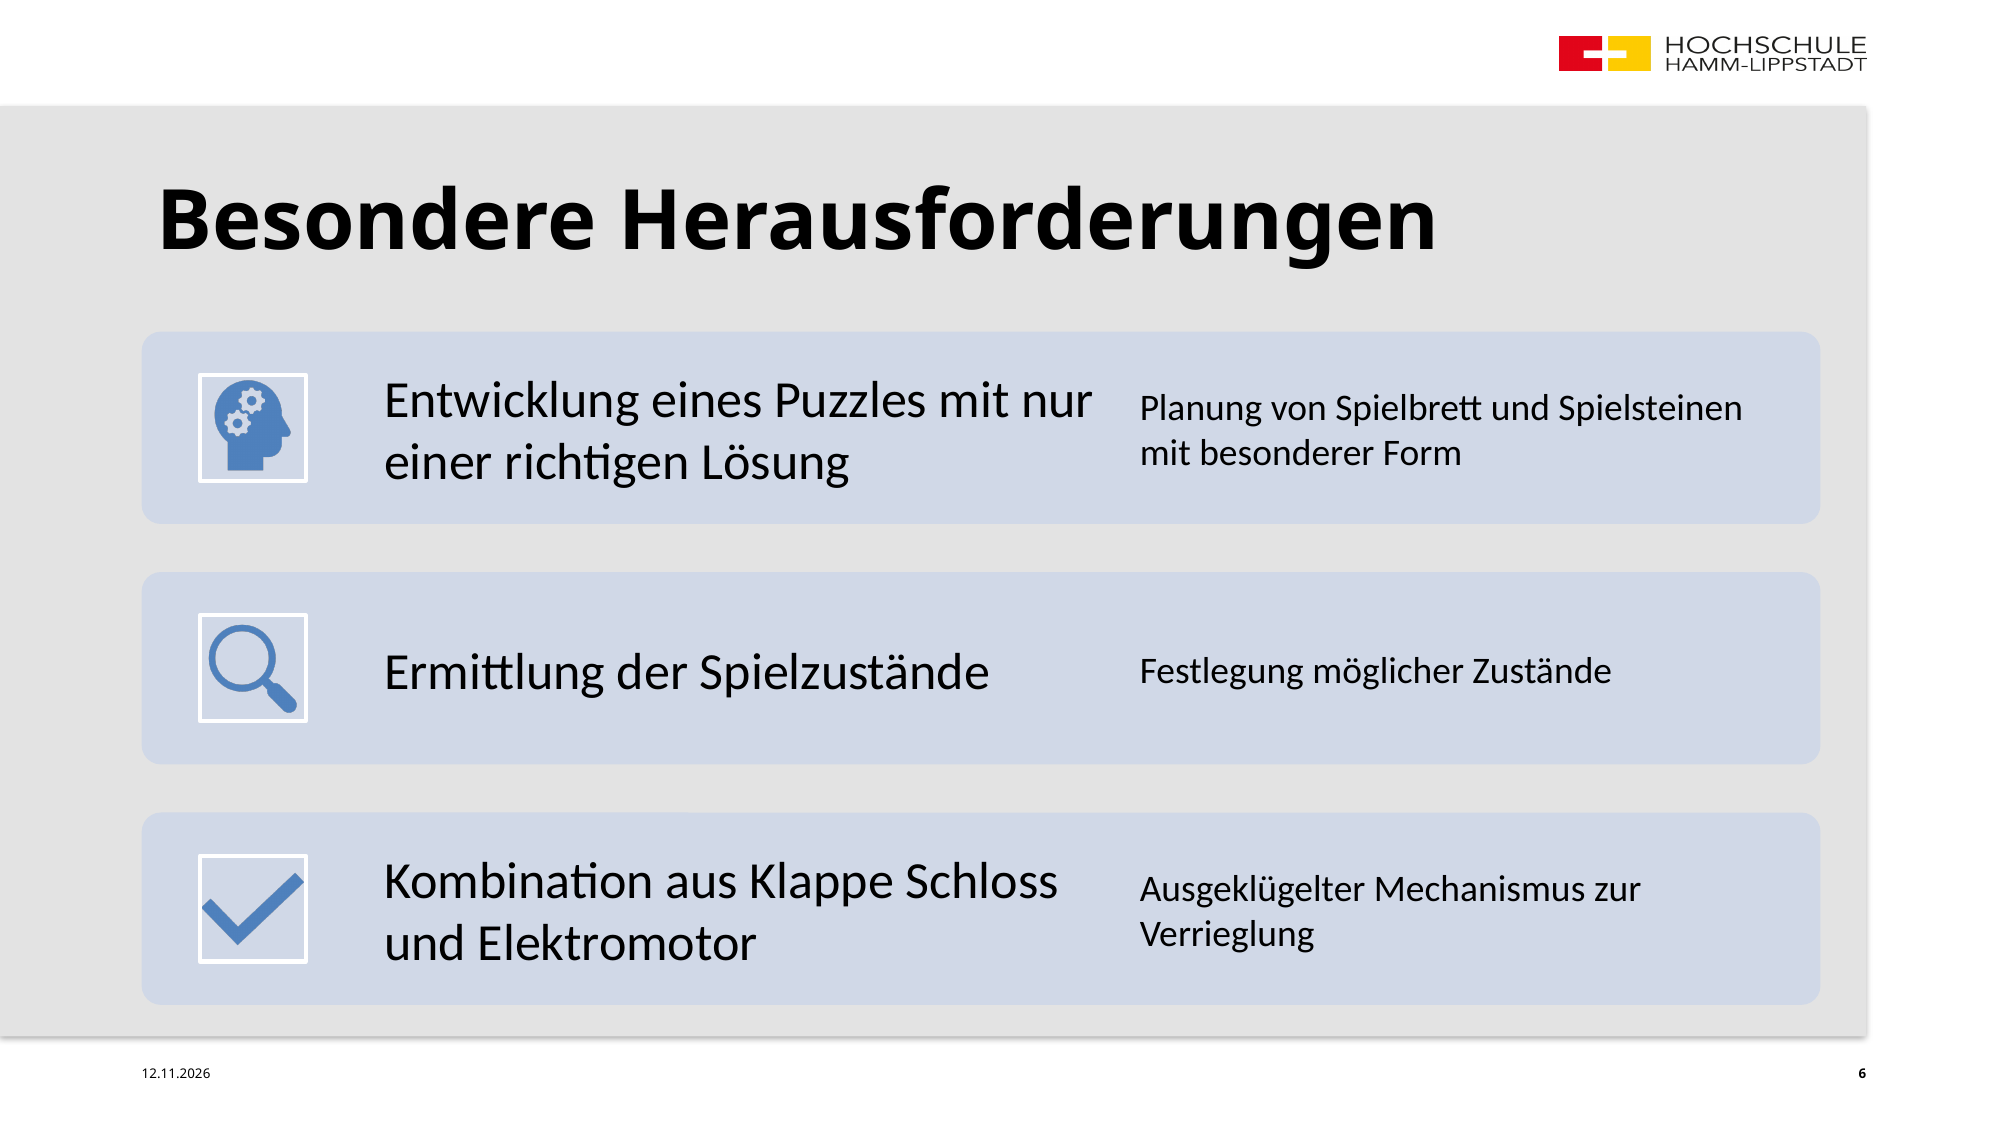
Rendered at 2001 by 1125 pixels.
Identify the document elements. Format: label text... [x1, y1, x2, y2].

title Besondere Herausforderungen [141, 122, 1821, 310]
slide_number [141, 1065, 609, 1084]
slide_number 6 [1399, 1065, 1867, 1084]
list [141, 331, 1821, 1006]
picture [1559, 36, 1867, 71]
